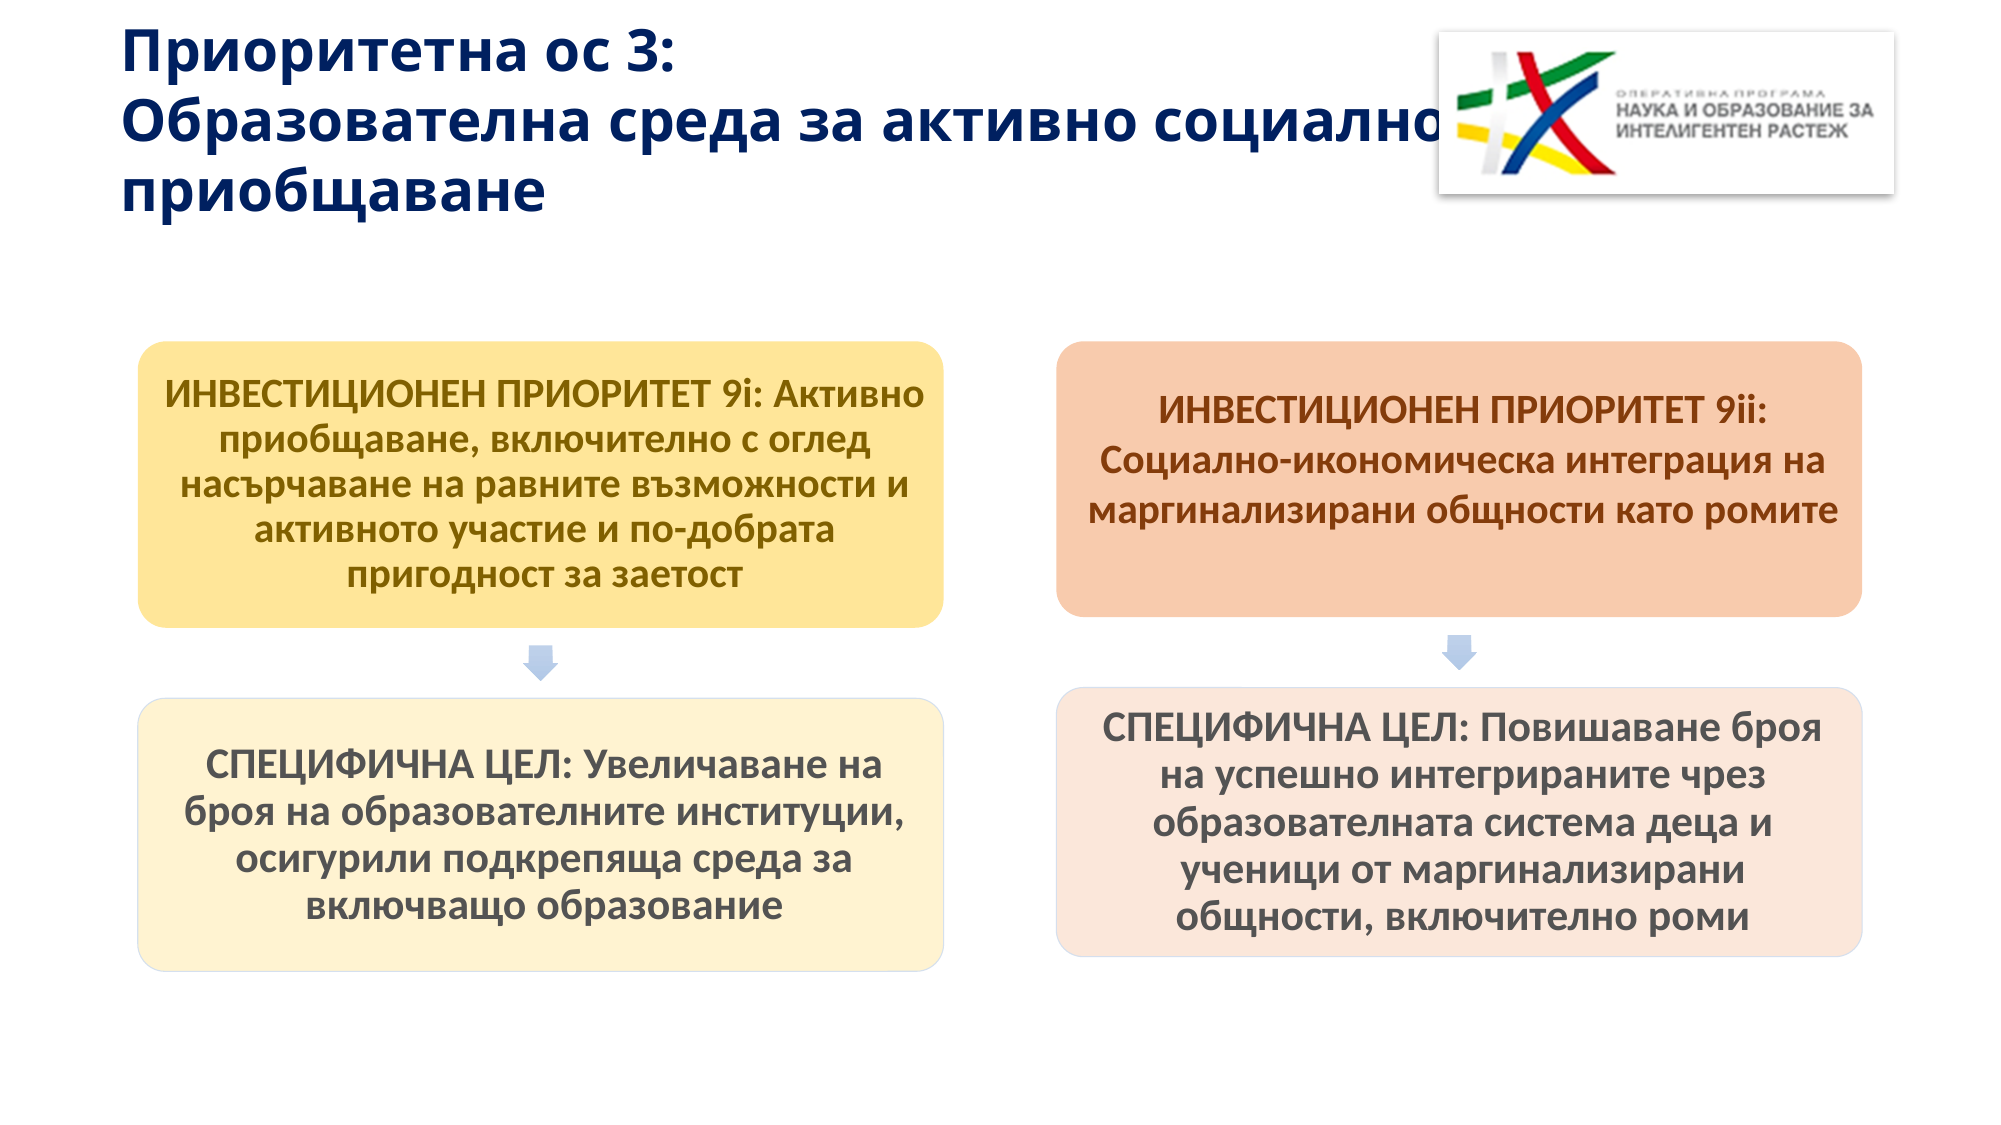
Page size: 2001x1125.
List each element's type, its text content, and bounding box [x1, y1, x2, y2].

picture [1453, 46, 1880, 180]
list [137, 299, 1863, 1014]
title Приоритетна ос 3: Образователна среда за активно социално приобщаване [105, 56, 1433, 180]
